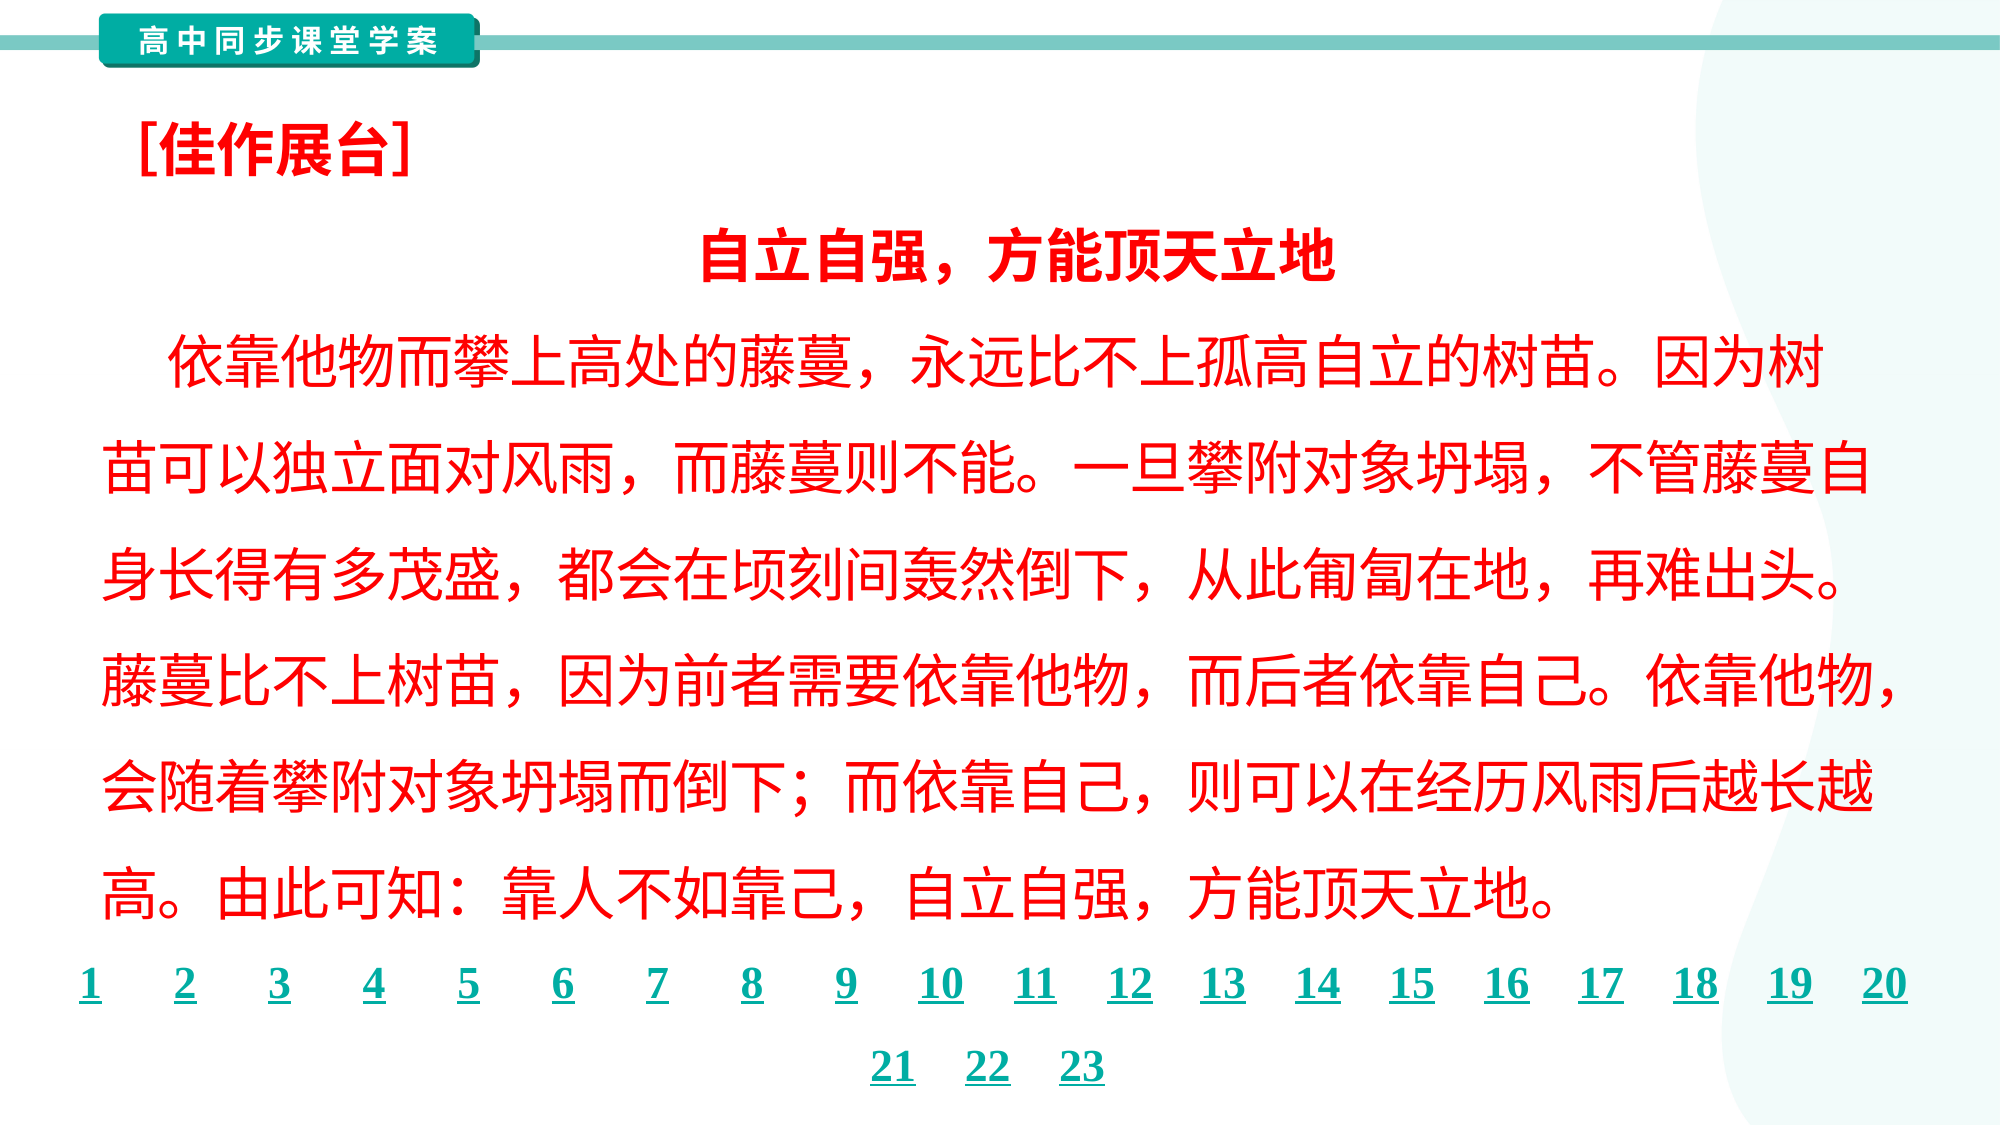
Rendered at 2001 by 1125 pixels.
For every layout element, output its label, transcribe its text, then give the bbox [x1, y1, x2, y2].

picture [0, 0, 2000, 1125]
text_box ［佳作展台］ 自立自强，方能顶天立地 依靠他物而攀上高处的藤蔓，永远比不上孤高自立的树苗。因为树 苗可以独立面对风雨，而藤蔓则不能。一旦攀附对象坍塌，不管藤蔓自 身长得有多茂盛，都会在顷刻间轰然倒下，从此匍匐在地，再难出头。 藤蔓比不上树苗，因为前者需要依靠他物，而后者依靠自己。依靠他物， 会随着攀附对象坍塌而倒下；而依靠自己，则可以在经历风雨后越长越 高。由此可知：靠人不如靠己，自立自强，方能顶天立地。 [100, 76, 1899, 927]
